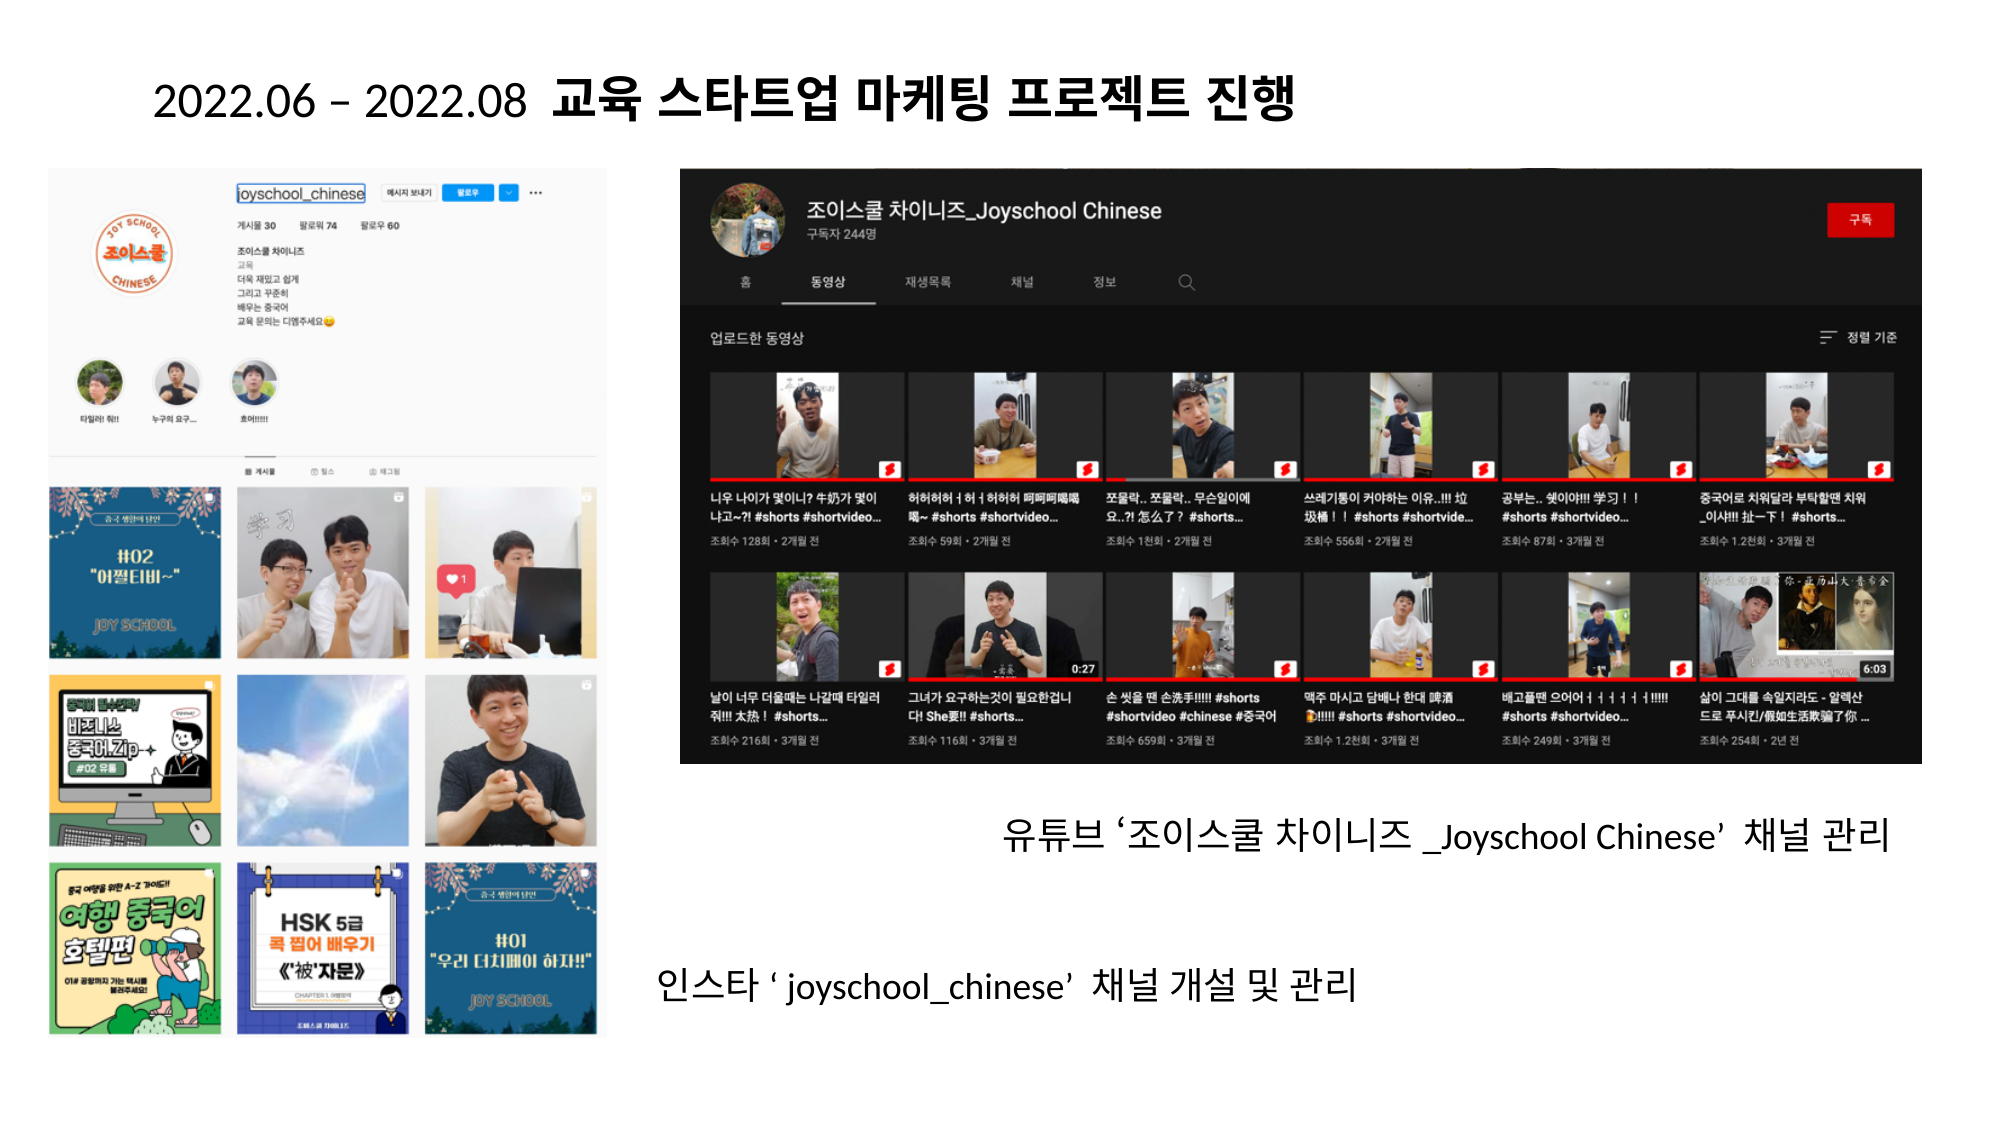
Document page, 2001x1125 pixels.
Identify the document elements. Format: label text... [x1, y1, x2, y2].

text_box 유튜브 ‘조이스쿨 차이니즈_Joyschool Chinese’ 채널 관리 [987, 804, 1907, 910]
picture [47, 168, 607, 1038]
picture [680, 168, 1922, 764]
title 2022.06 – 2022.08 교육 스타트업 마케팅 프로젝트 진행 [137, 59, 1863, 278]
text_box 인스타 ‘joyschool_chinese’ 채널 개설 및 관리 [641, 954, 1385, 1015]
